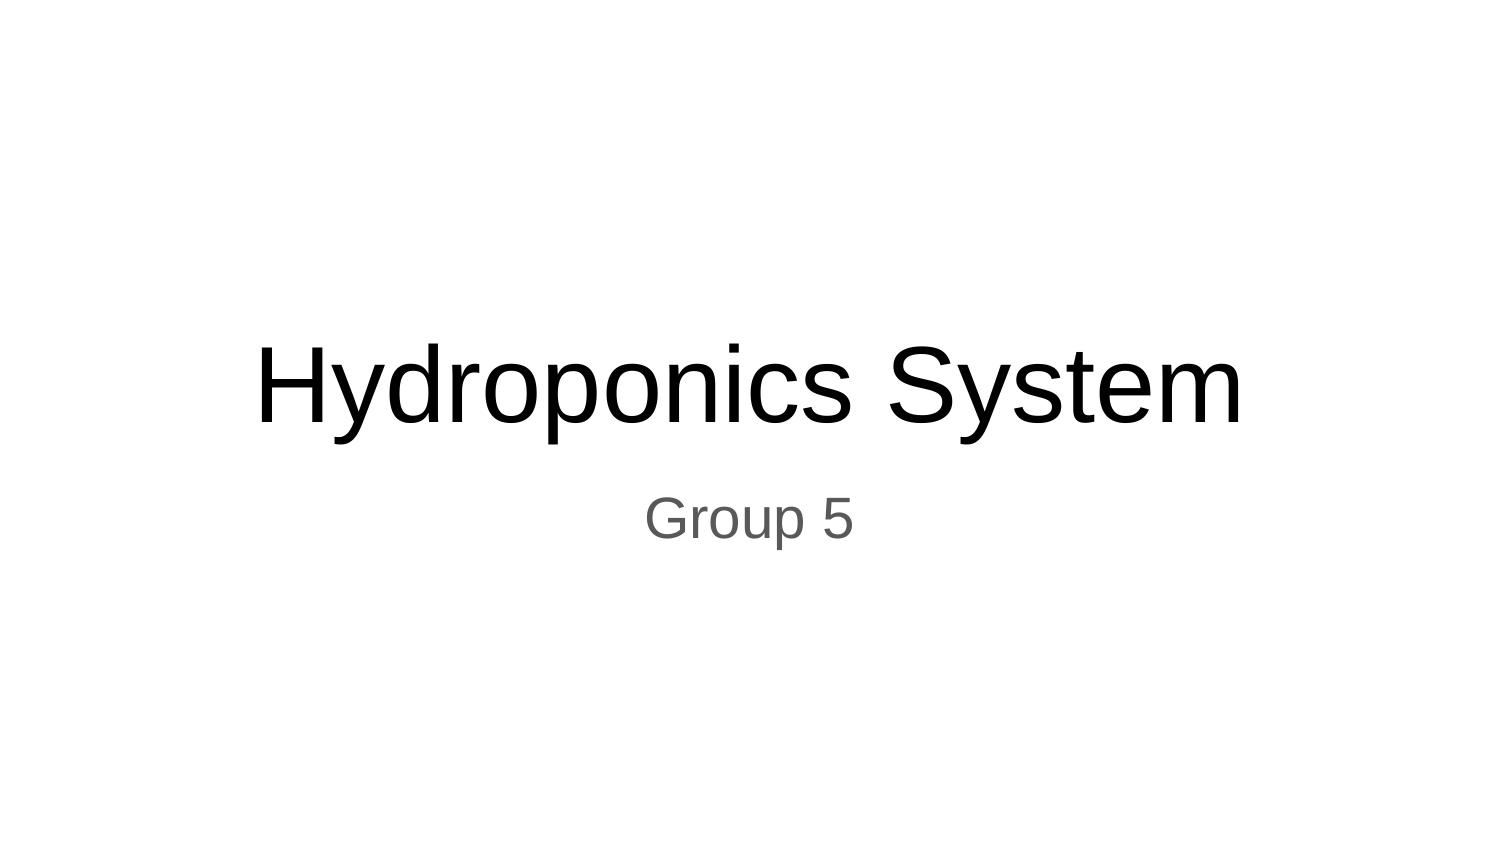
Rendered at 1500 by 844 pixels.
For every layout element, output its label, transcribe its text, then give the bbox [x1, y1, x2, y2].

subtitle Group 5 [51, 464, 1449, 595]
title Hydroponics System [51, 122, 1449, 459]
